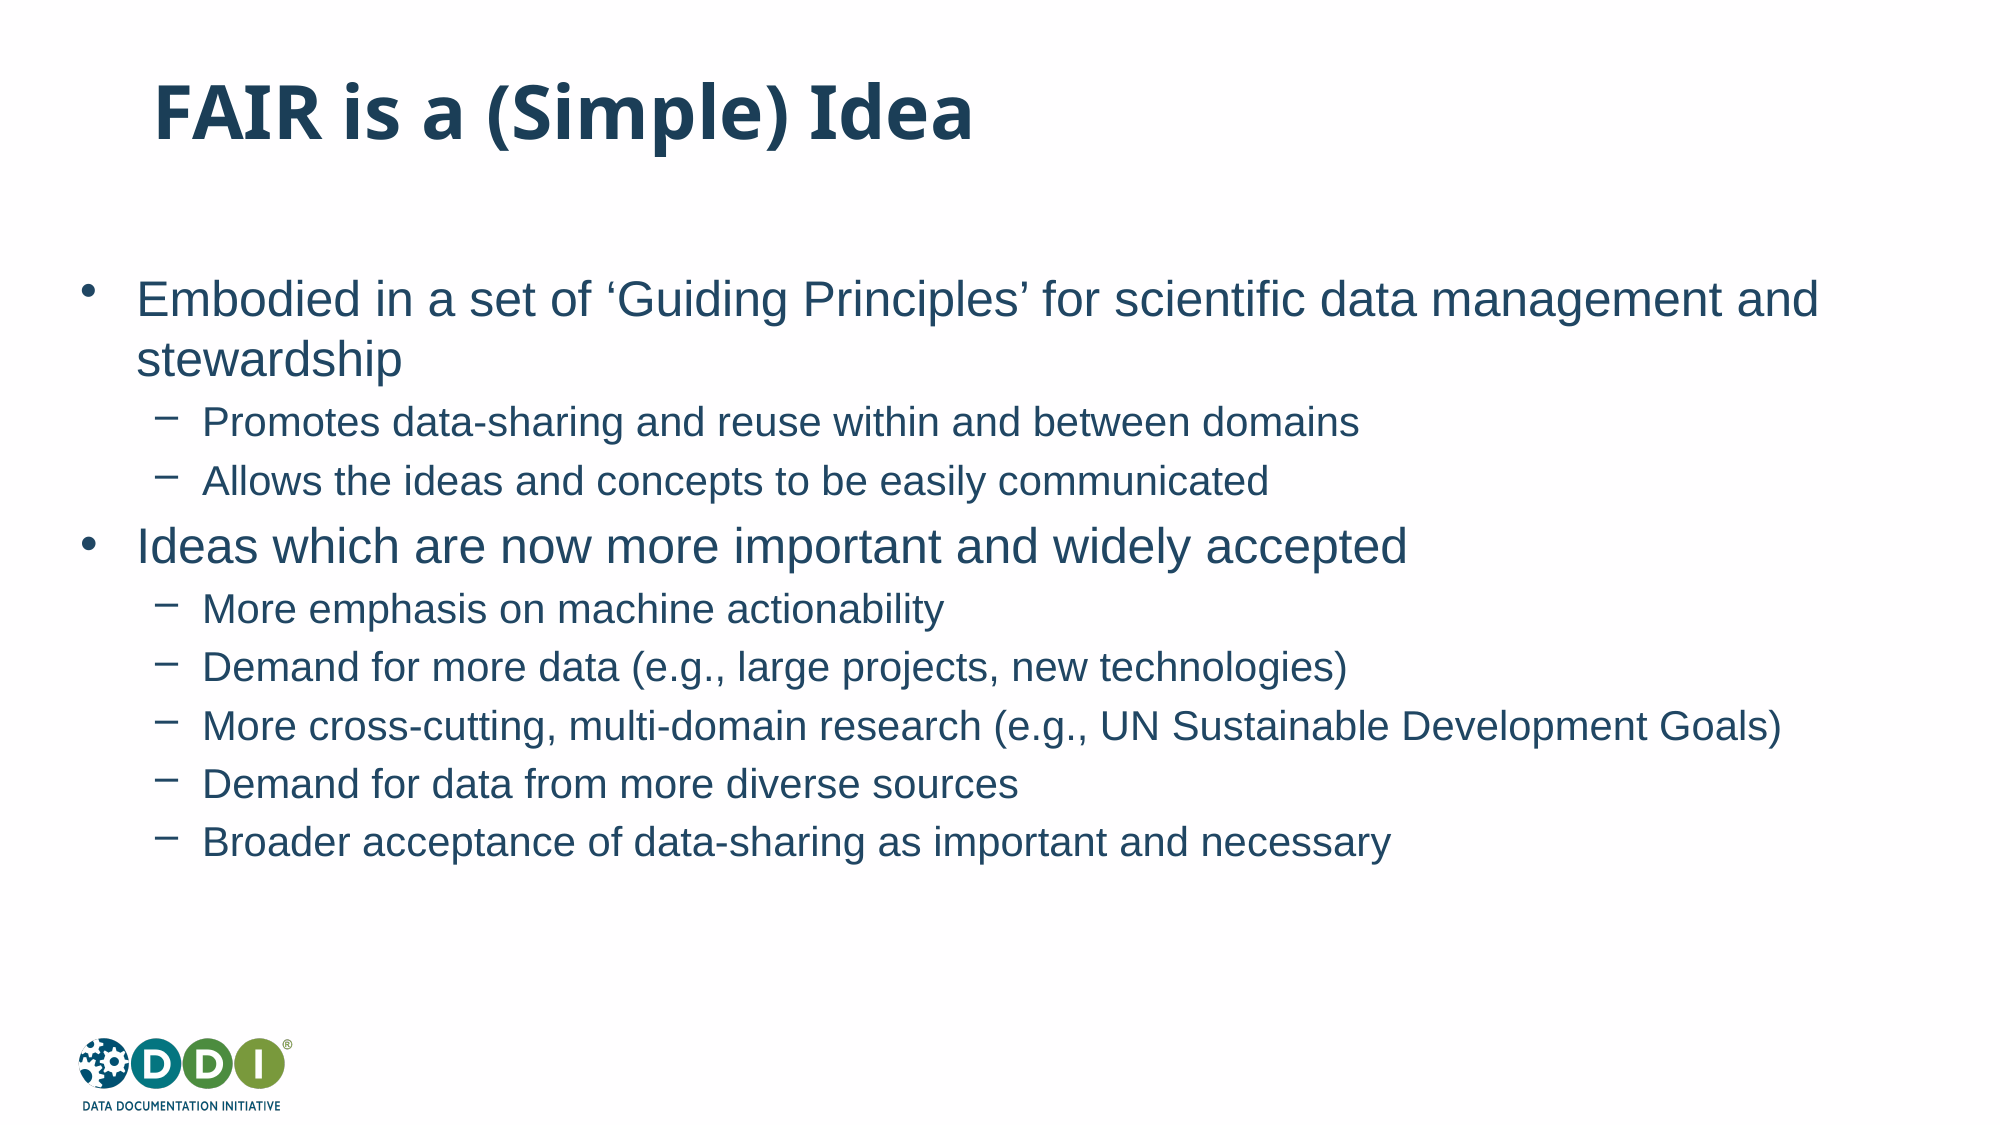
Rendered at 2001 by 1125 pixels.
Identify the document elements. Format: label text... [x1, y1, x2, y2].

text_box Embodied in a set of ‘Guiding Principles’ for scientific data management and stewardship Promotes data-sharing and reuse within and between domains Allows the ideas and concepts to be easily communicated Ideas which are now more important and widely accepted More emphasis on machine actionability Demand for more data (e.g., large projects, new technologies) More cross-cutting, multi-domain research (e.g., UN Sustainable Development Goals) Demand for data from more diverse sources Broader acceptance of data-sharing as important and necessary [65, 259, 1916, 1019]
title FAIR is a (Simple) Idea [137, 59, 1863, 160]
picture [65, 1032, 305, 1115]
